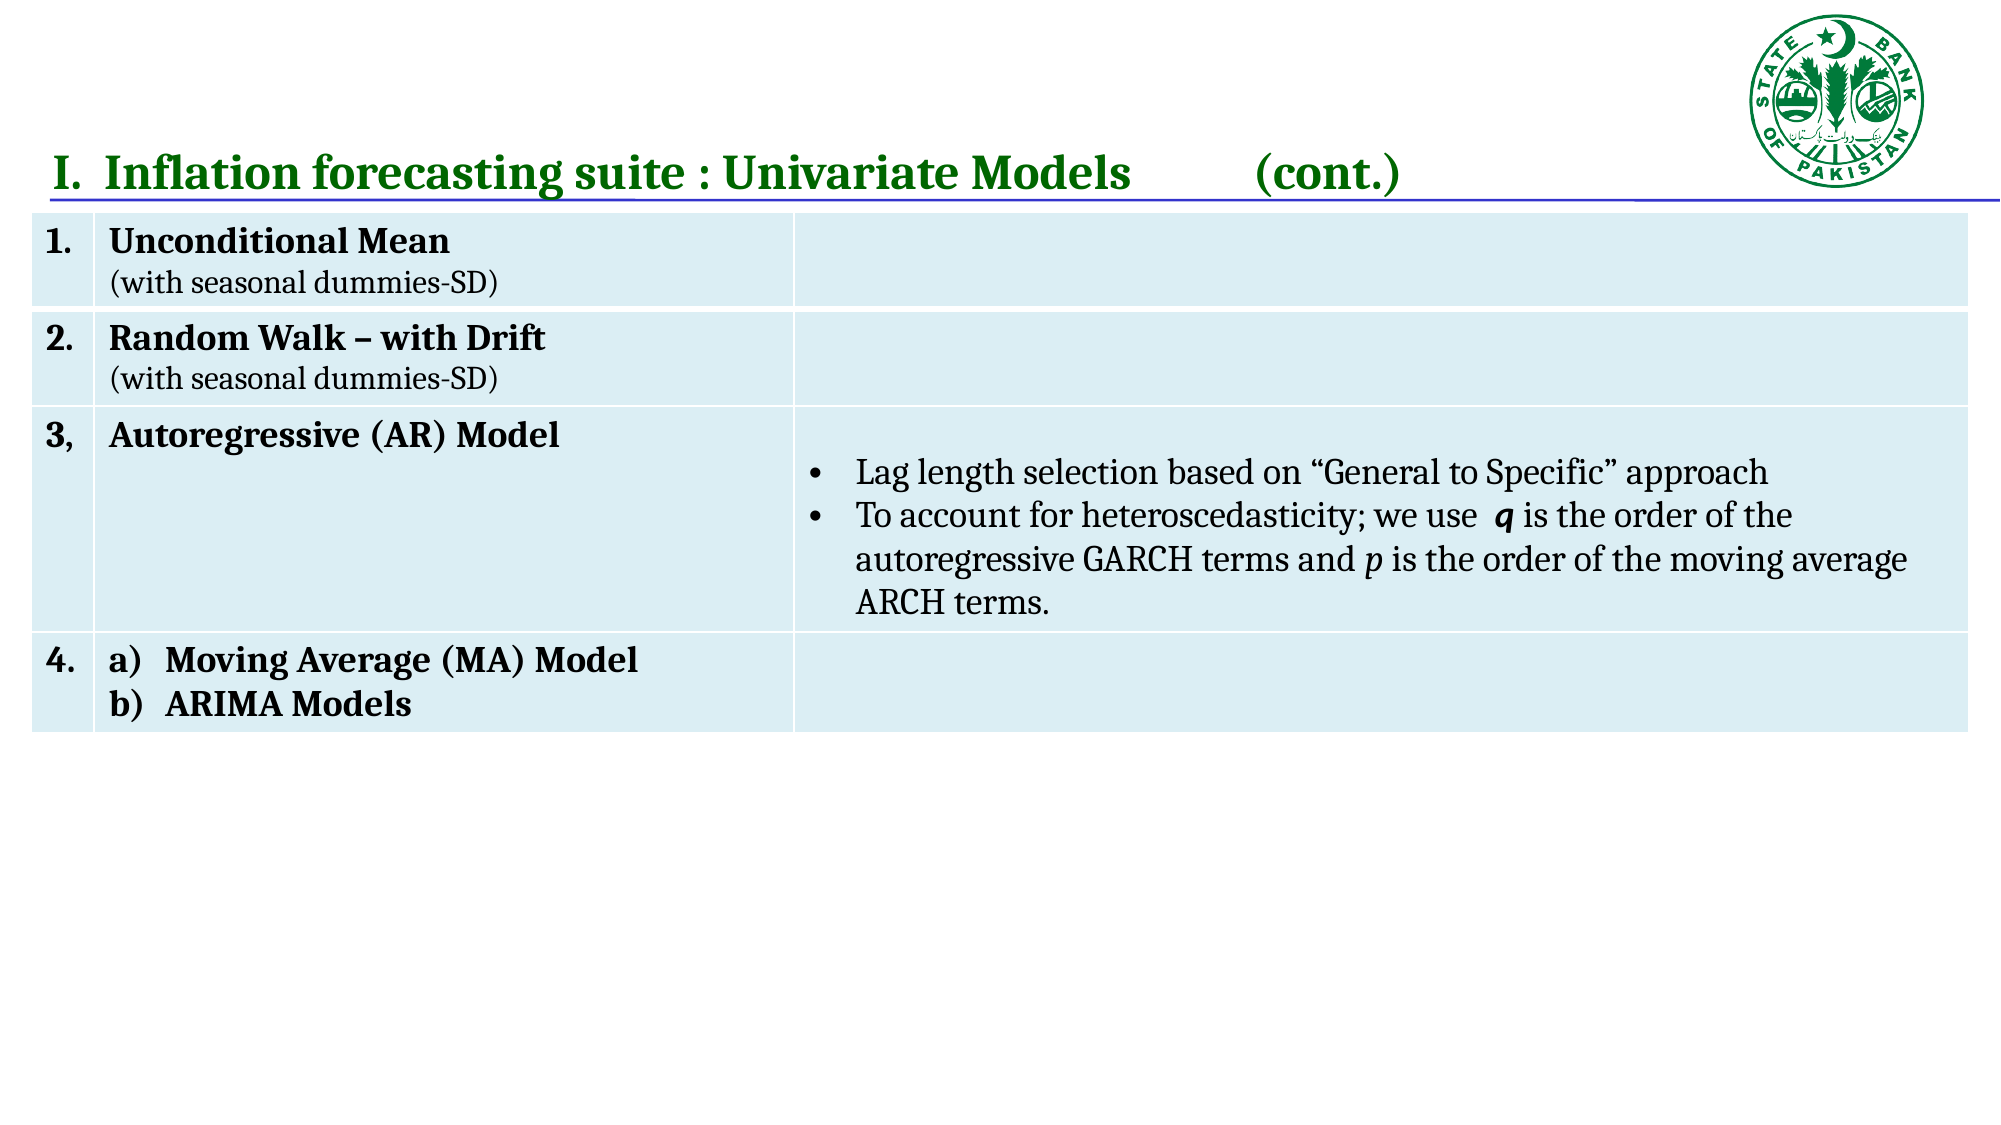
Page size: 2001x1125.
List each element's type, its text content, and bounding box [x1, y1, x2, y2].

text_box I. Inflation forecasting suite : Univariate Models (cont.) [52, 124, 1641, 200]
picture [1746, 10, 1927, 191]
